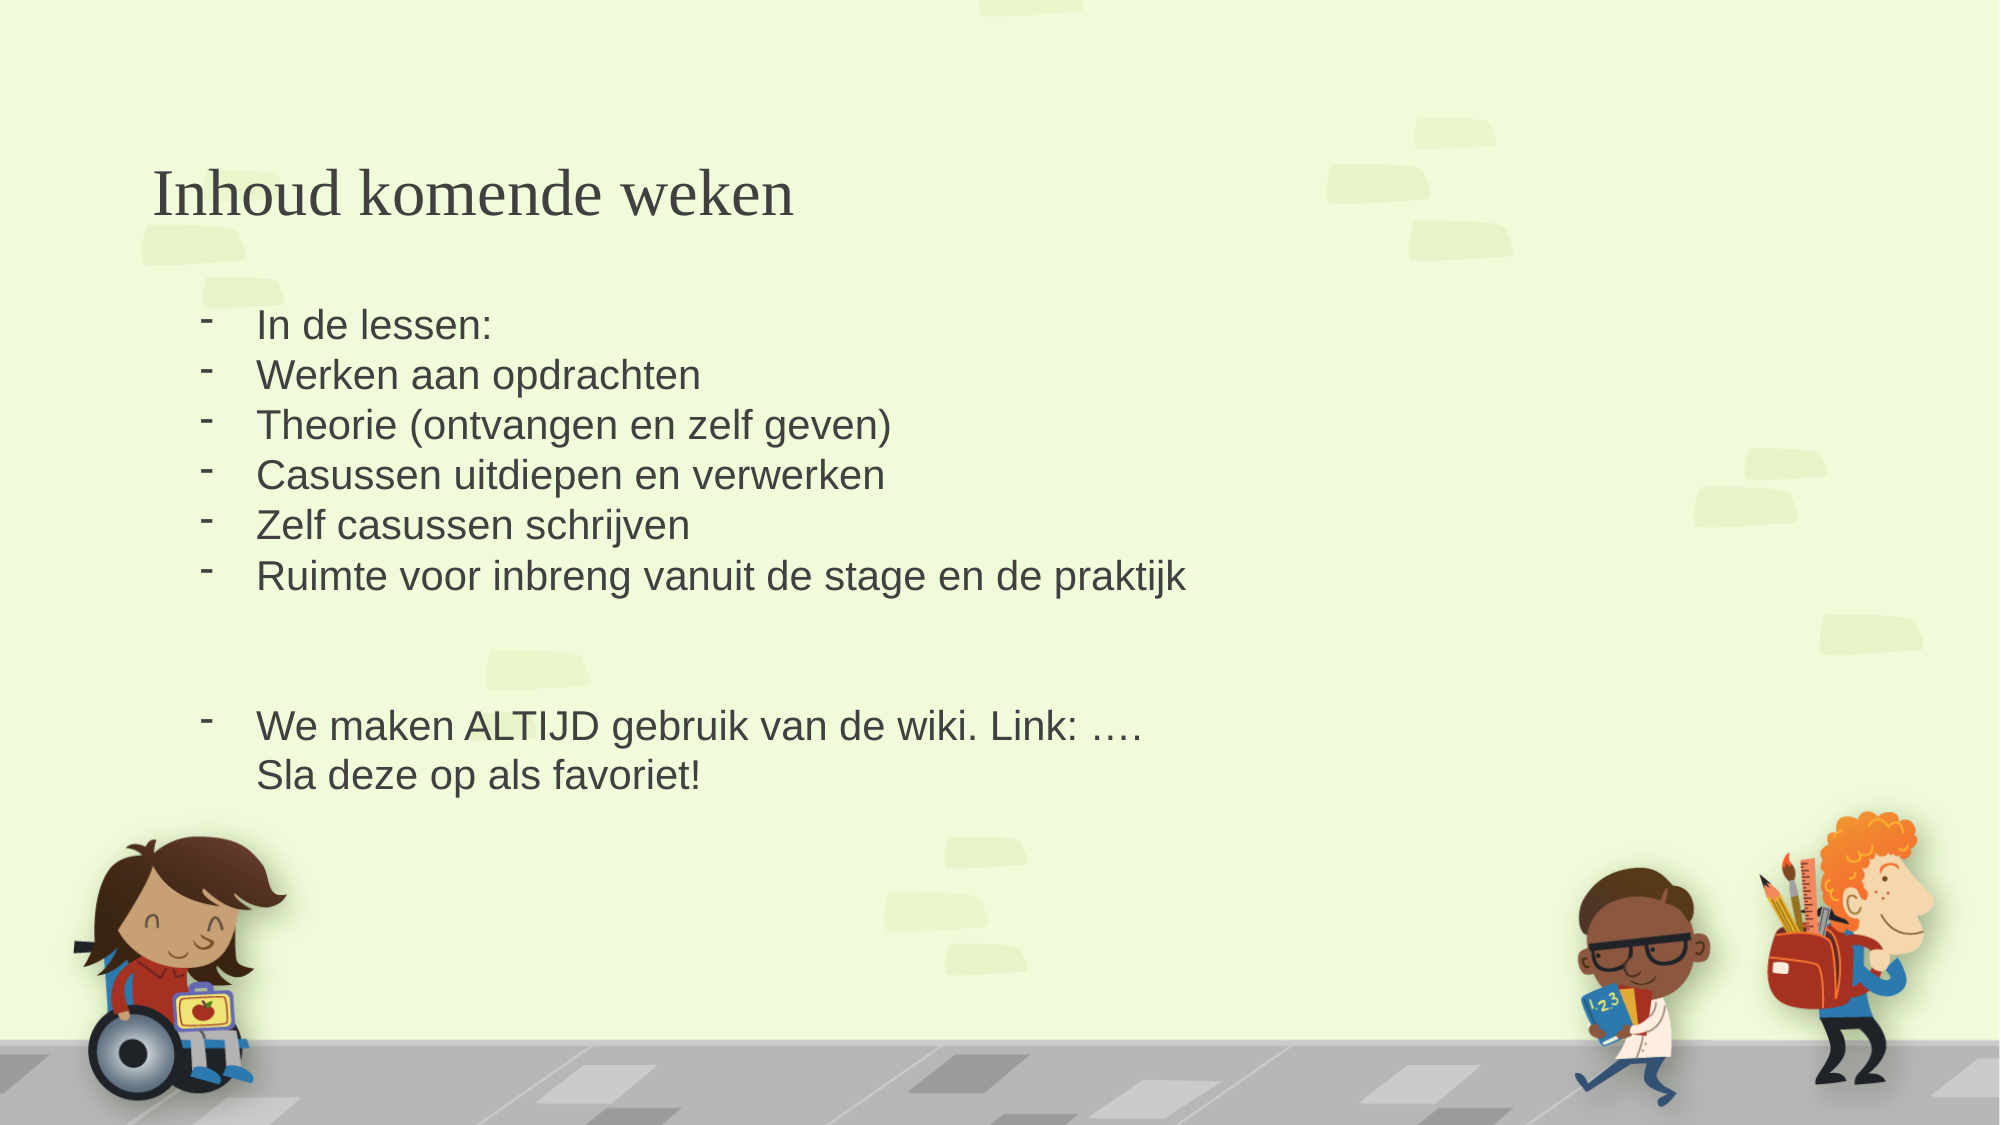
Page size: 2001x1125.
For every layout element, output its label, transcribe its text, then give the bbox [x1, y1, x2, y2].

title Inhoud komende weken [137, 59, 1750, 238]
picture [0, 0, 2000, 1125]
text_box In de lessen: Werken aan opdrachten Theorie (ontvangen en zelf geven) Casussen uitdiepen en verwerken Zelf casussen schrijven Ruimte voor inbreng vanuit de stage en de praktijk We maken ALTIJD gebruik van de wiki. Link: …. Sla deze op als favoriet! [184, 290, 1686, 906]
